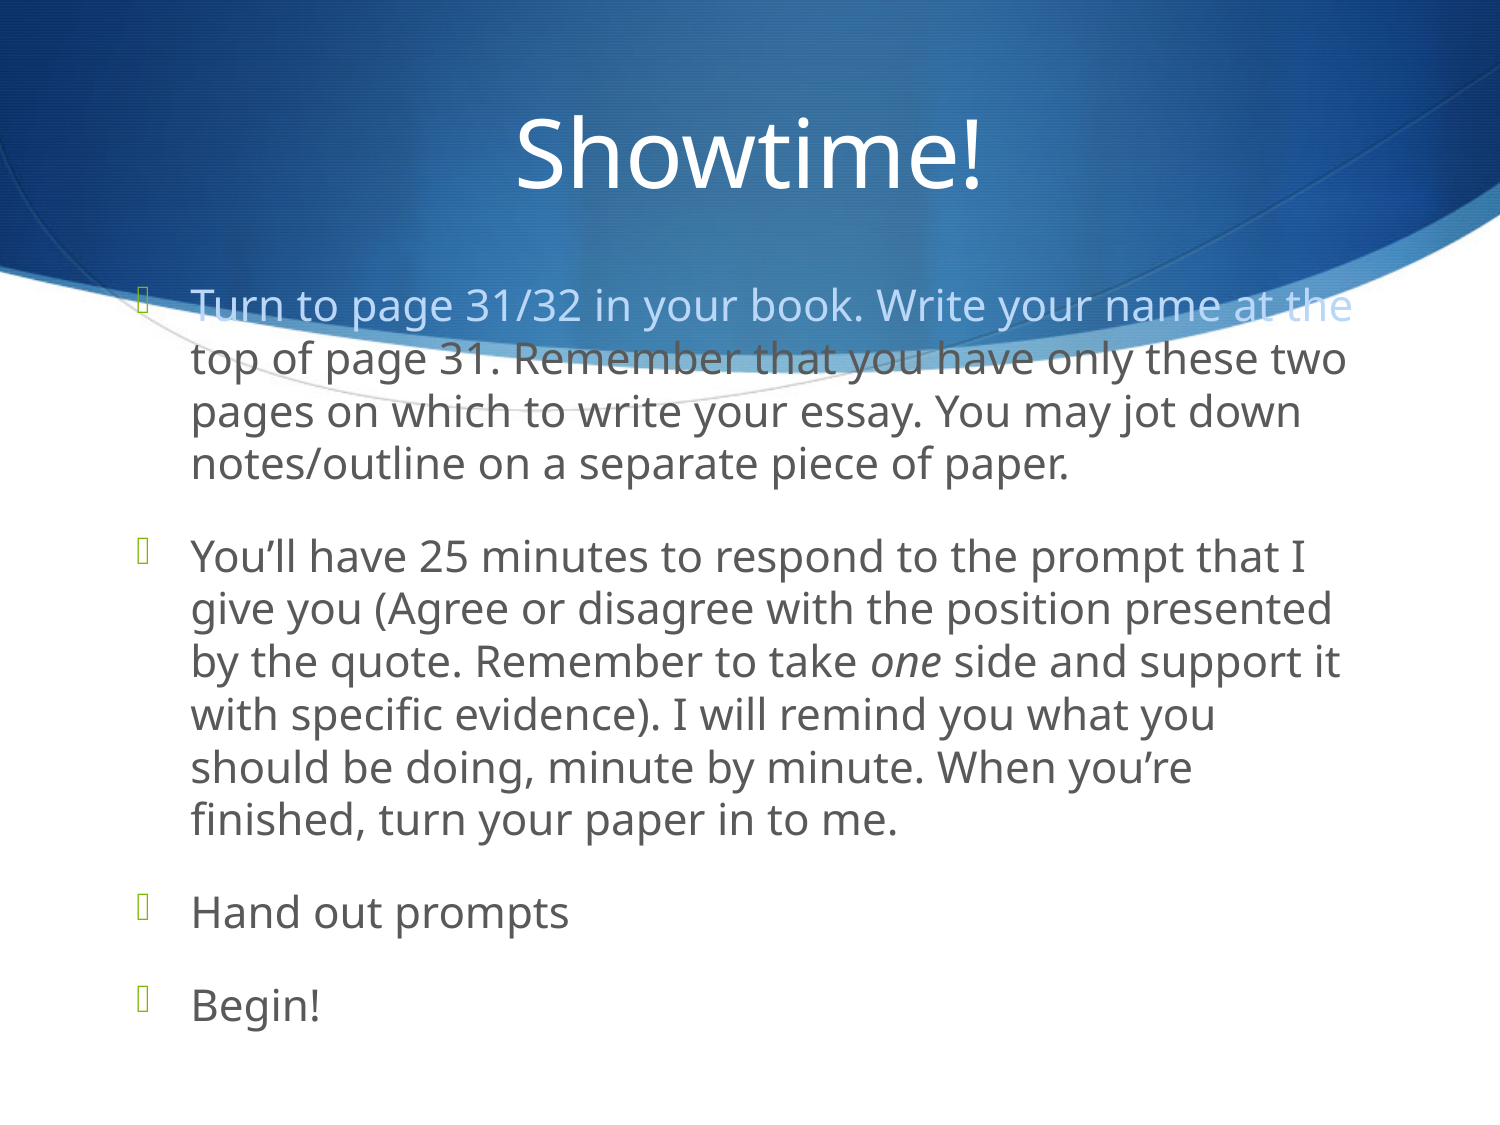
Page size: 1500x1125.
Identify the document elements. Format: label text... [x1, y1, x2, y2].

title Showtime! [74, 56, 1426, 245]
list Turn to page 31/32 in your book. Write your name at the top of page 31. Remember that you have only these two pages on which to write your essay. You may jot down notes/outline on a separate piece of paper. You’ll have 25 minutes to respond to the prompt that I give you (Agree or disagree with the position presented by the quote. Remember to take one side and support it with specific evidence). I will remind you what you should be doing, minute by minute. When you’re finished, turn your paper in to me. Hand out prompts Begin! [121, 270, 1379, 1053]
picture [0, 0, 1500, 1125]
